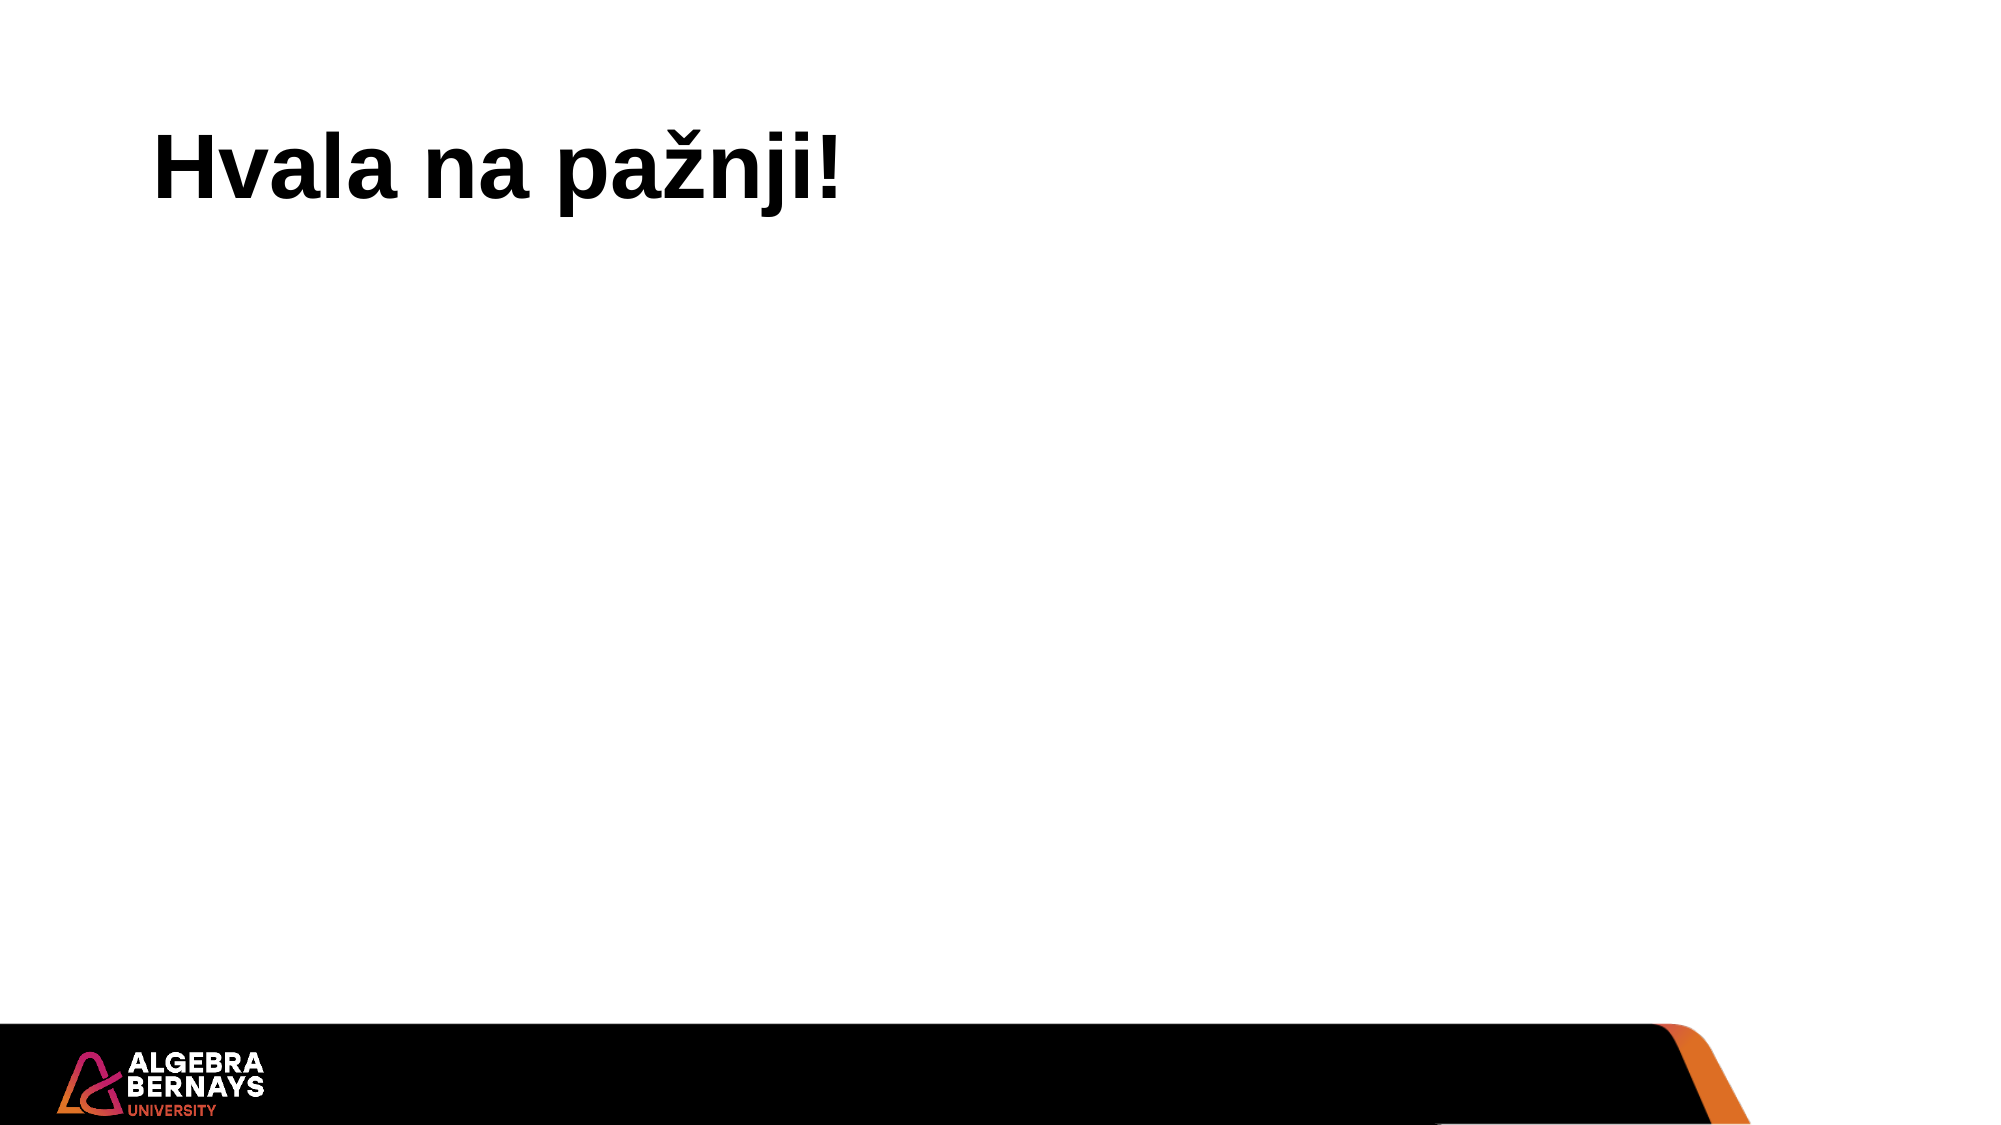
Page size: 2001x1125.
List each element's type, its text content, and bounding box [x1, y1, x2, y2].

title Hvala na pažnji! [137, 59, 1863, 278]
picture [0, 1023, 1958, 1125]
